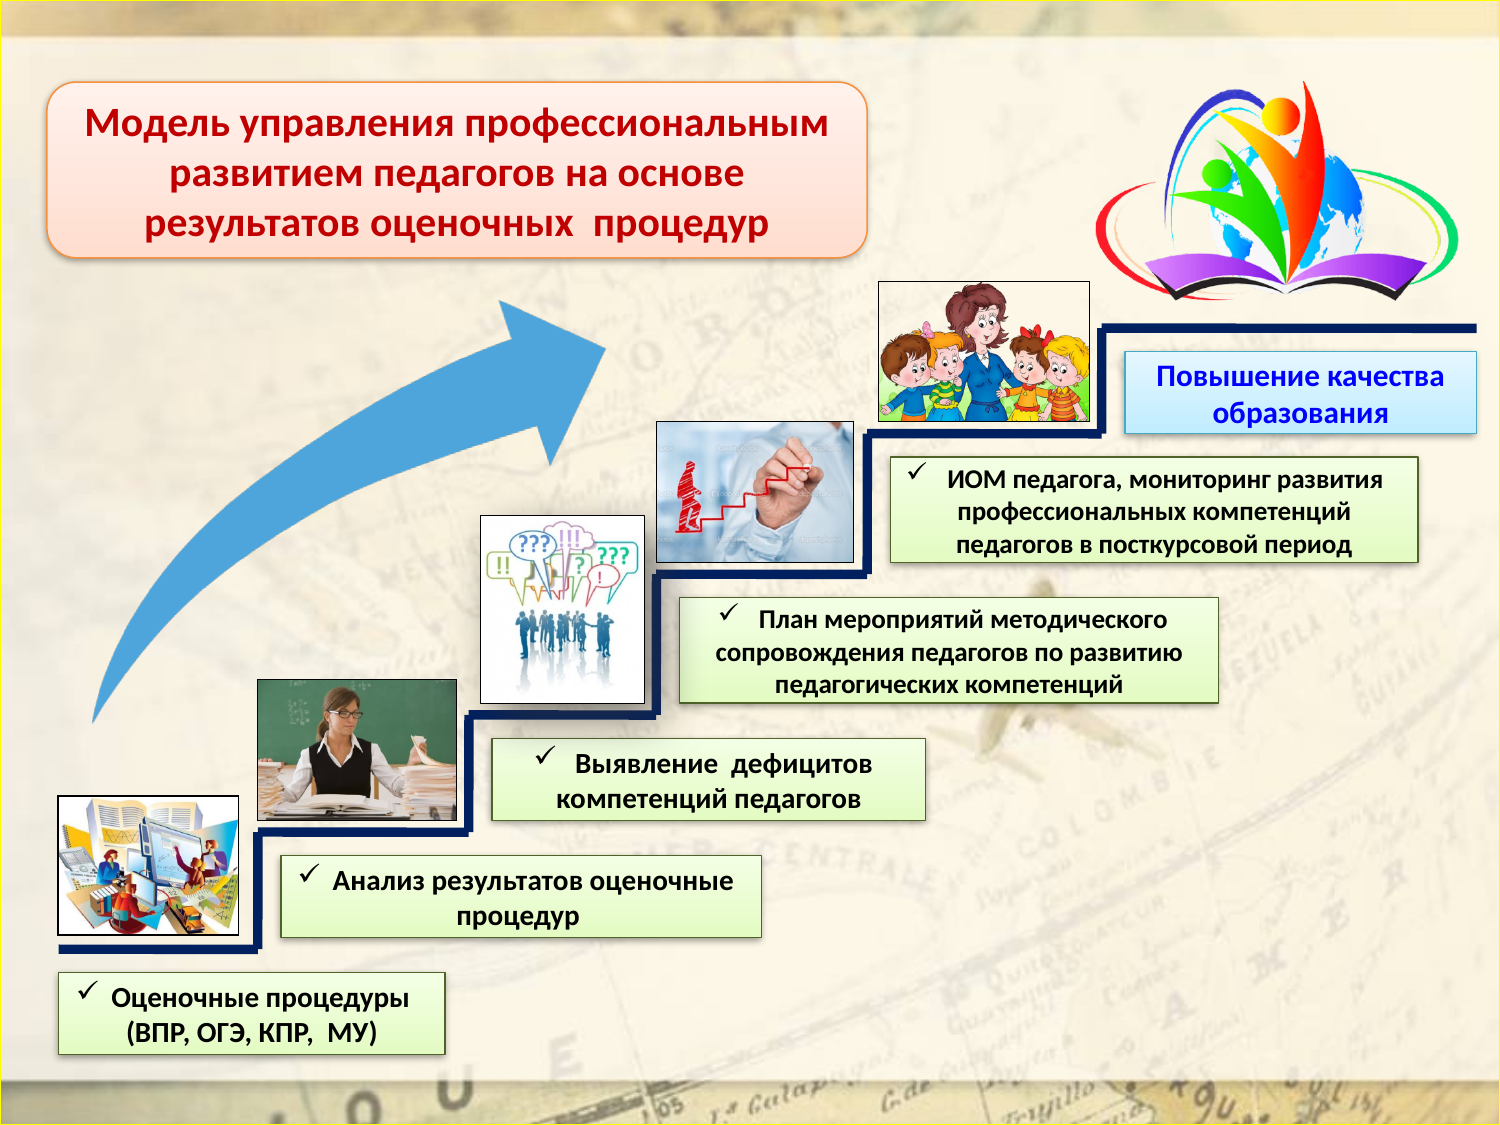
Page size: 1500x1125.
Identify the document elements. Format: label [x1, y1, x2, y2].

picture [0, 0, 1500, 1125]
text_box [58, 327, 1477, 950]
